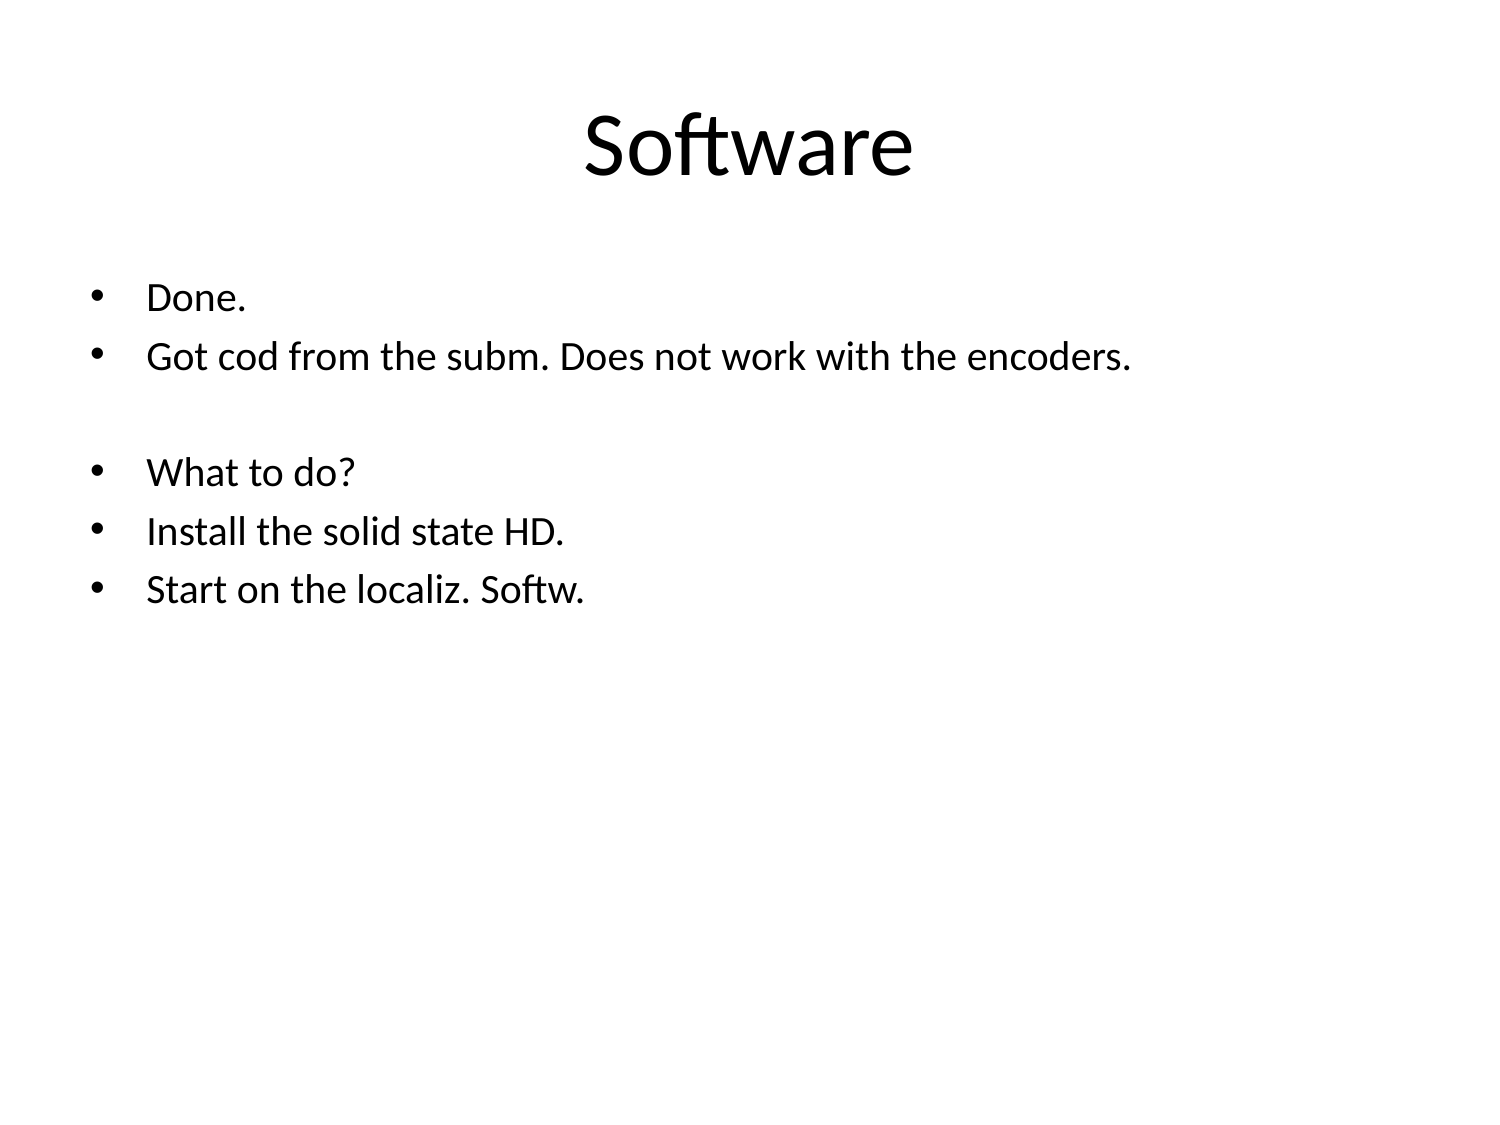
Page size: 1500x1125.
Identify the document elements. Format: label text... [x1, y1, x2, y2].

list Done. Got cod from the subm. Does not work with the encoders. What to do? Install the solid state HD. Start on the localiz. Softw. [75, 262, 1425, 1005]
title Software [75, 45, 1425, 233]
